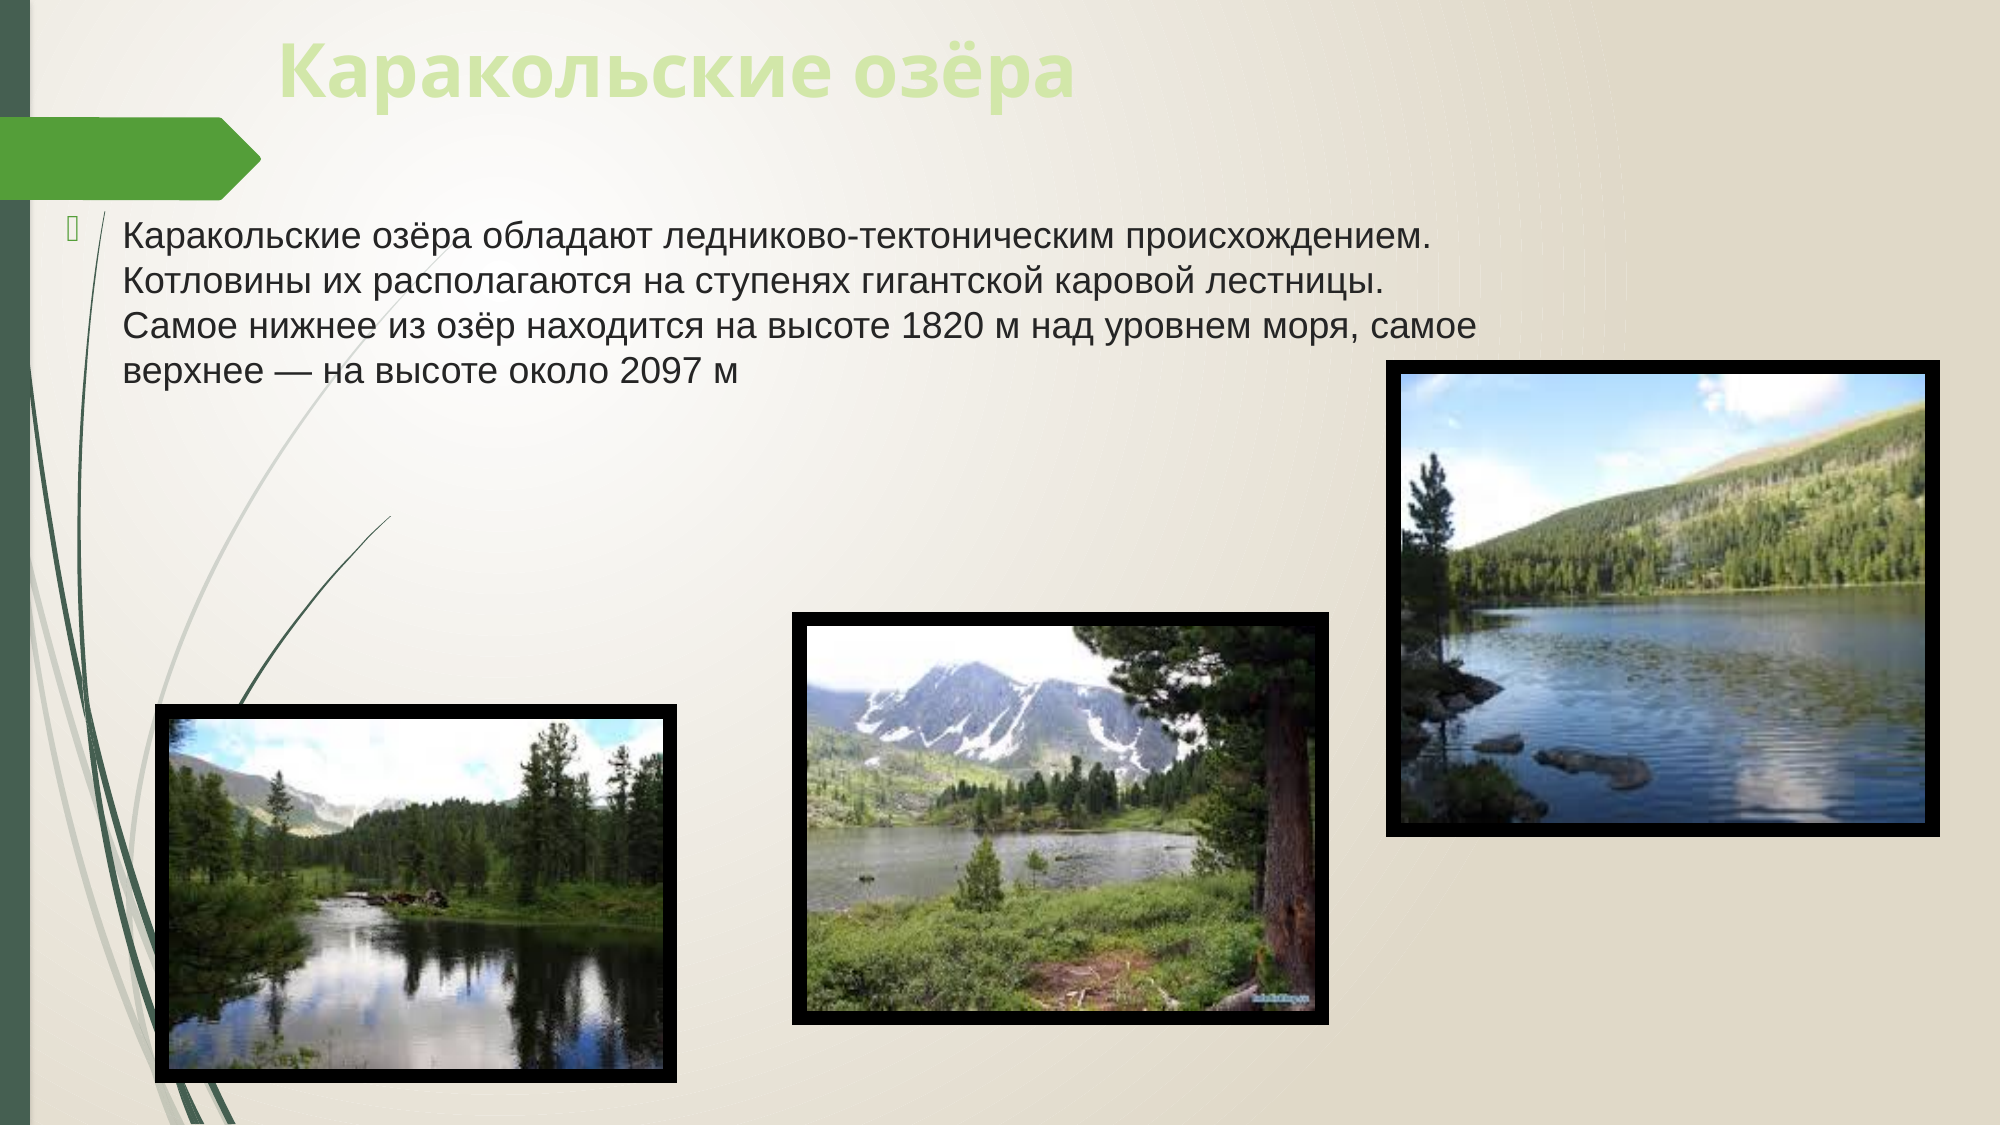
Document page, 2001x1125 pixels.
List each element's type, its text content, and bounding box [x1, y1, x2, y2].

list Каракольские озёра обладают ледниково-тектоническим происхождением. Котловины их располагаются на ступенях гигантской каровой лестницы. Самое нижнее из озёр находится на высоте 1820 м над уровнем моря, самое верхнее — на высоте около 2097 м [51, 203, 1514, 823]
picture [806, 626, 1315, 1011]
picture [168, 718, 664, 1069]
title Каракольские озёра [261, 15, 1723, 226]
picture [1400, 373, 1926, 823]
